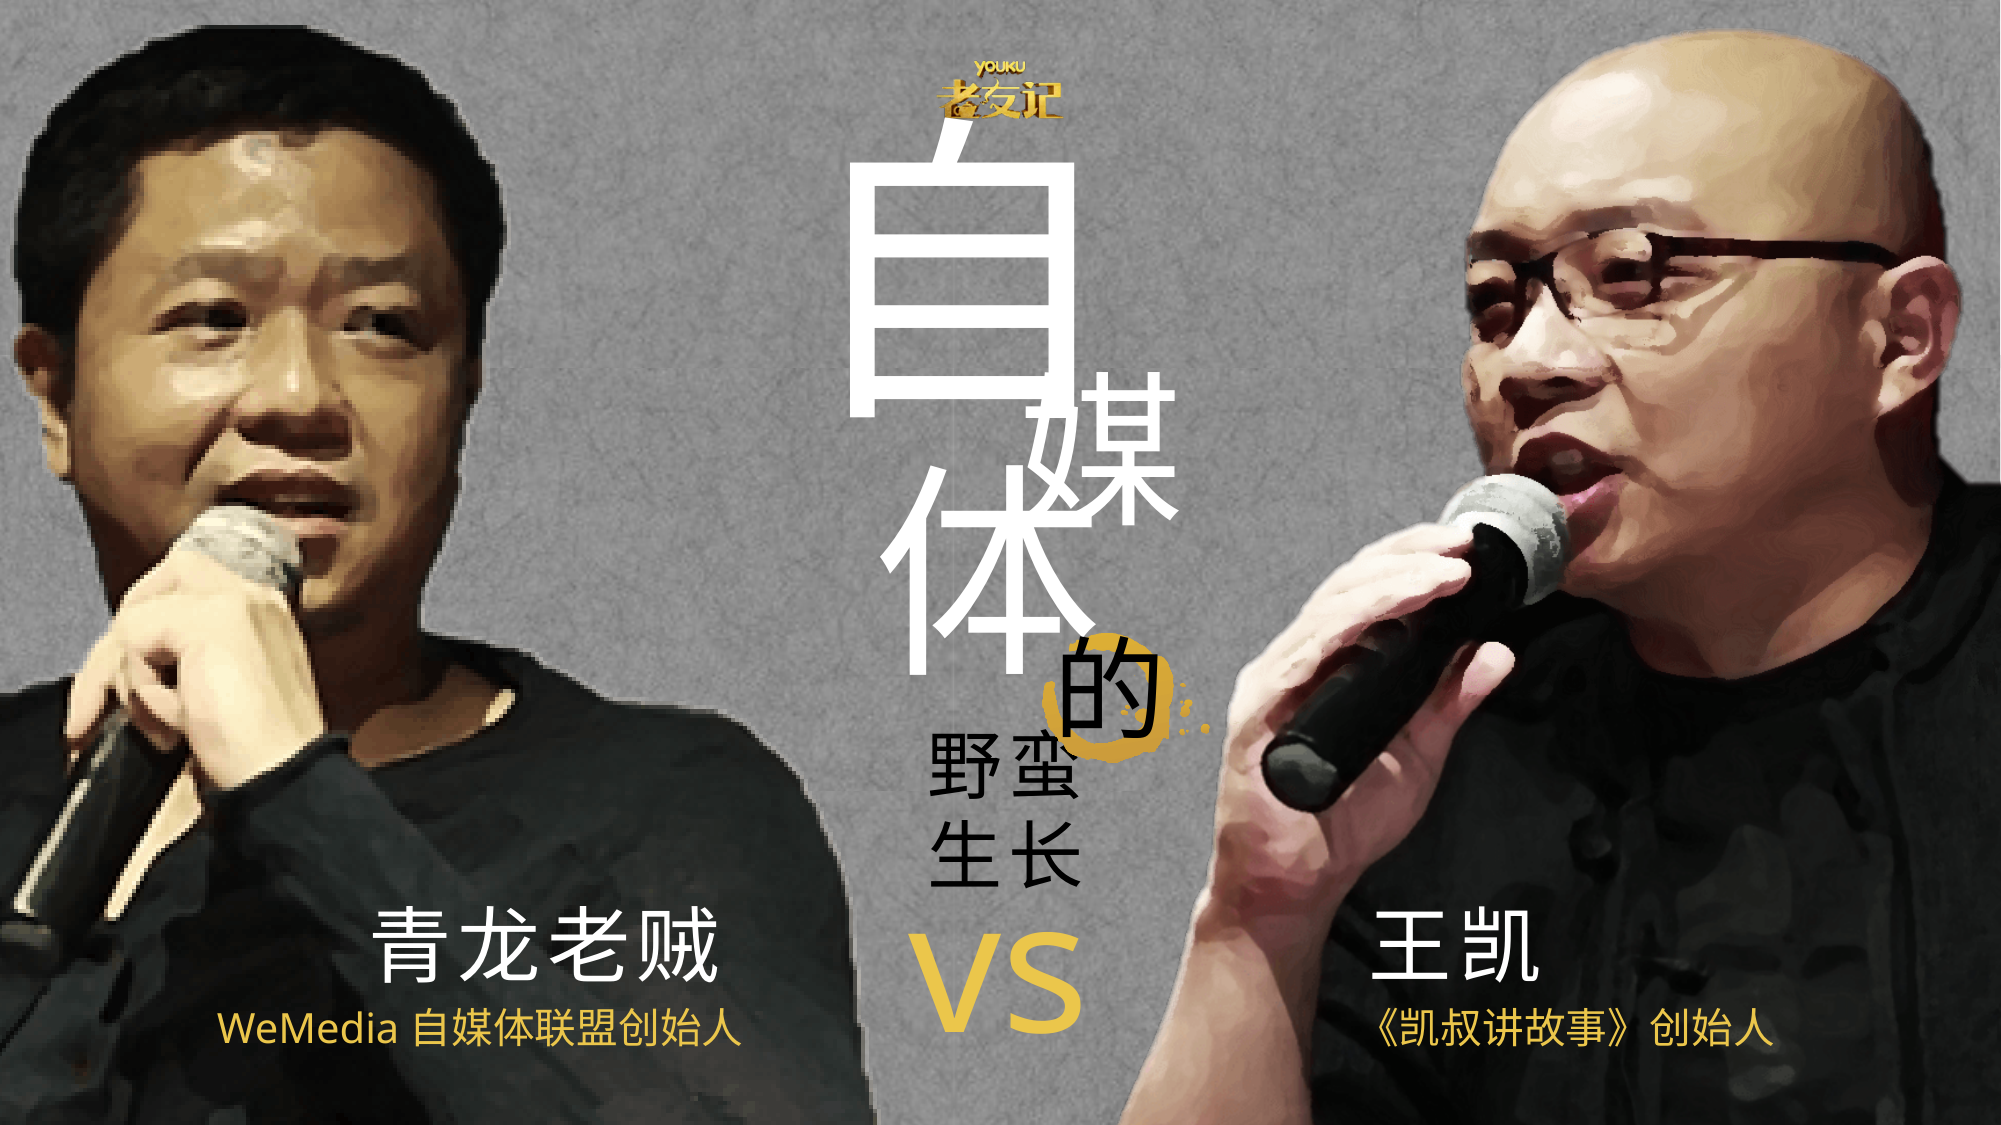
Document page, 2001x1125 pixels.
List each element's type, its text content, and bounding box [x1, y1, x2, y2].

picture [0, 0, 1098, 1125]
text_box vs [1000, 841, 1098, 1125]
text_box 自 [1000, 58, 1098, 464]
text_box 野蛮 生长 [1000, 711, 1098, 841]
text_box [1098, 0, 2000, 1125]
text_box 体 [1000, 464, 1098, 711]
text_box 媒 [1002, 338, 1098, 553]
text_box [1037, 611, 1210, 764]
